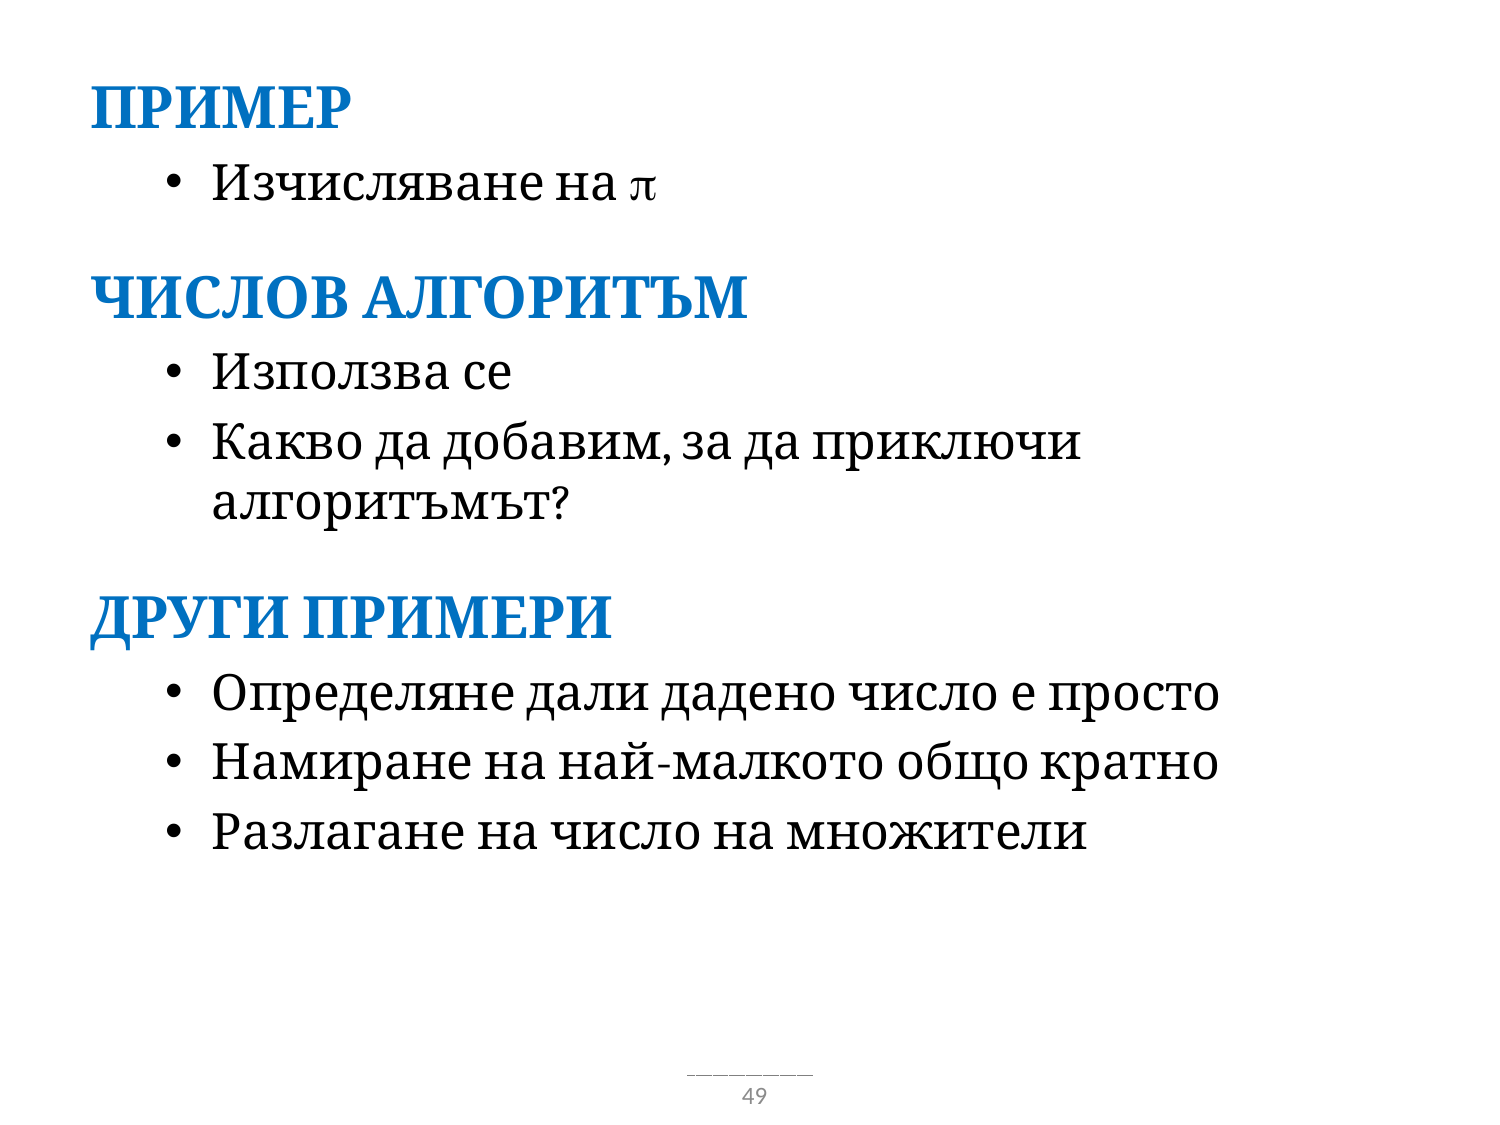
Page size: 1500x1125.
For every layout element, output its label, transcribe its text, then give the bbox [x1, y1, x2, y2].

slide_number 49 [579, 1065, 930, 1125]
